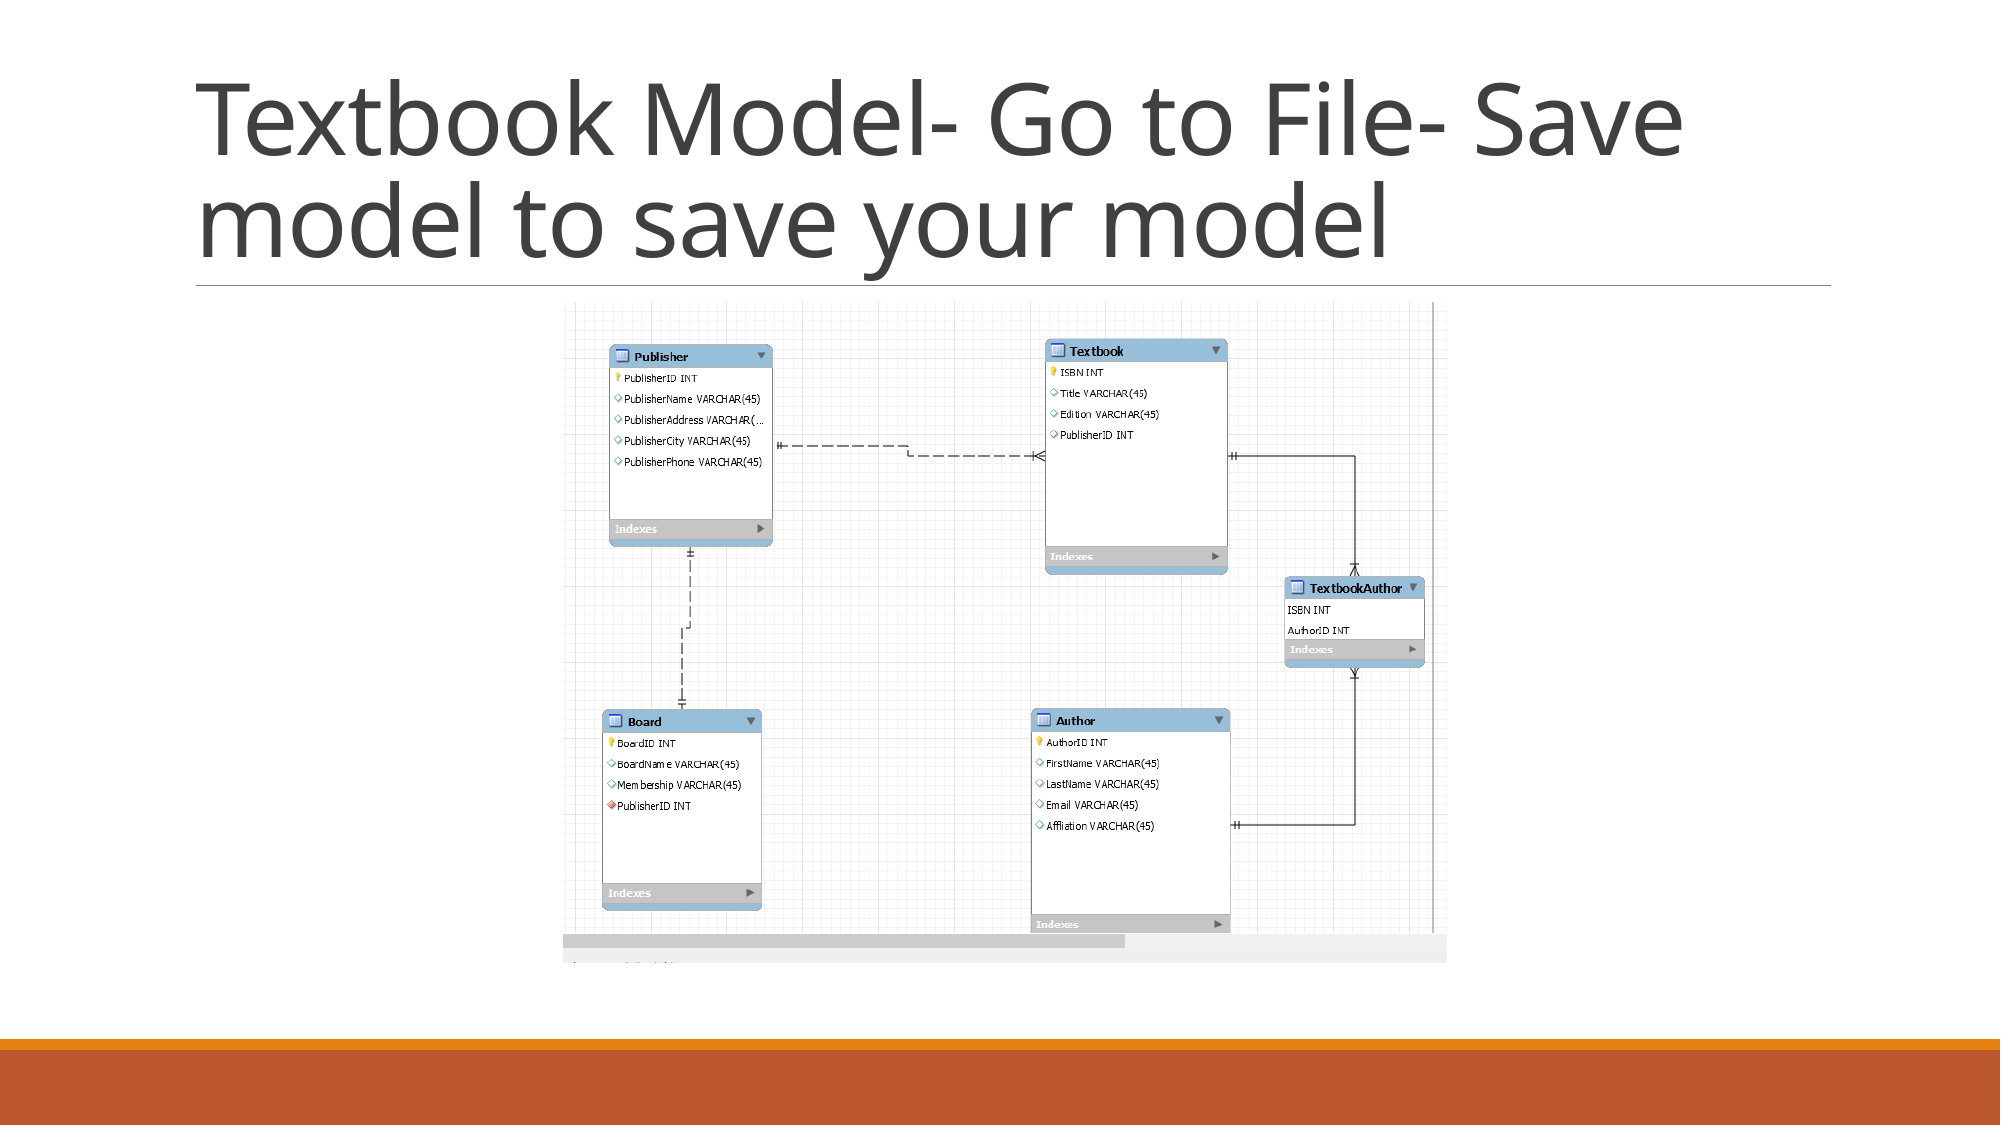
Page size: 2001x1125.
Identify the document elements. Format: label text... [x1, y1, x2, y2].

title Textbook Model- Go to File- Save model to save your model [180, 47, 1830, 285]
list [562, 302, 1448, 964]
